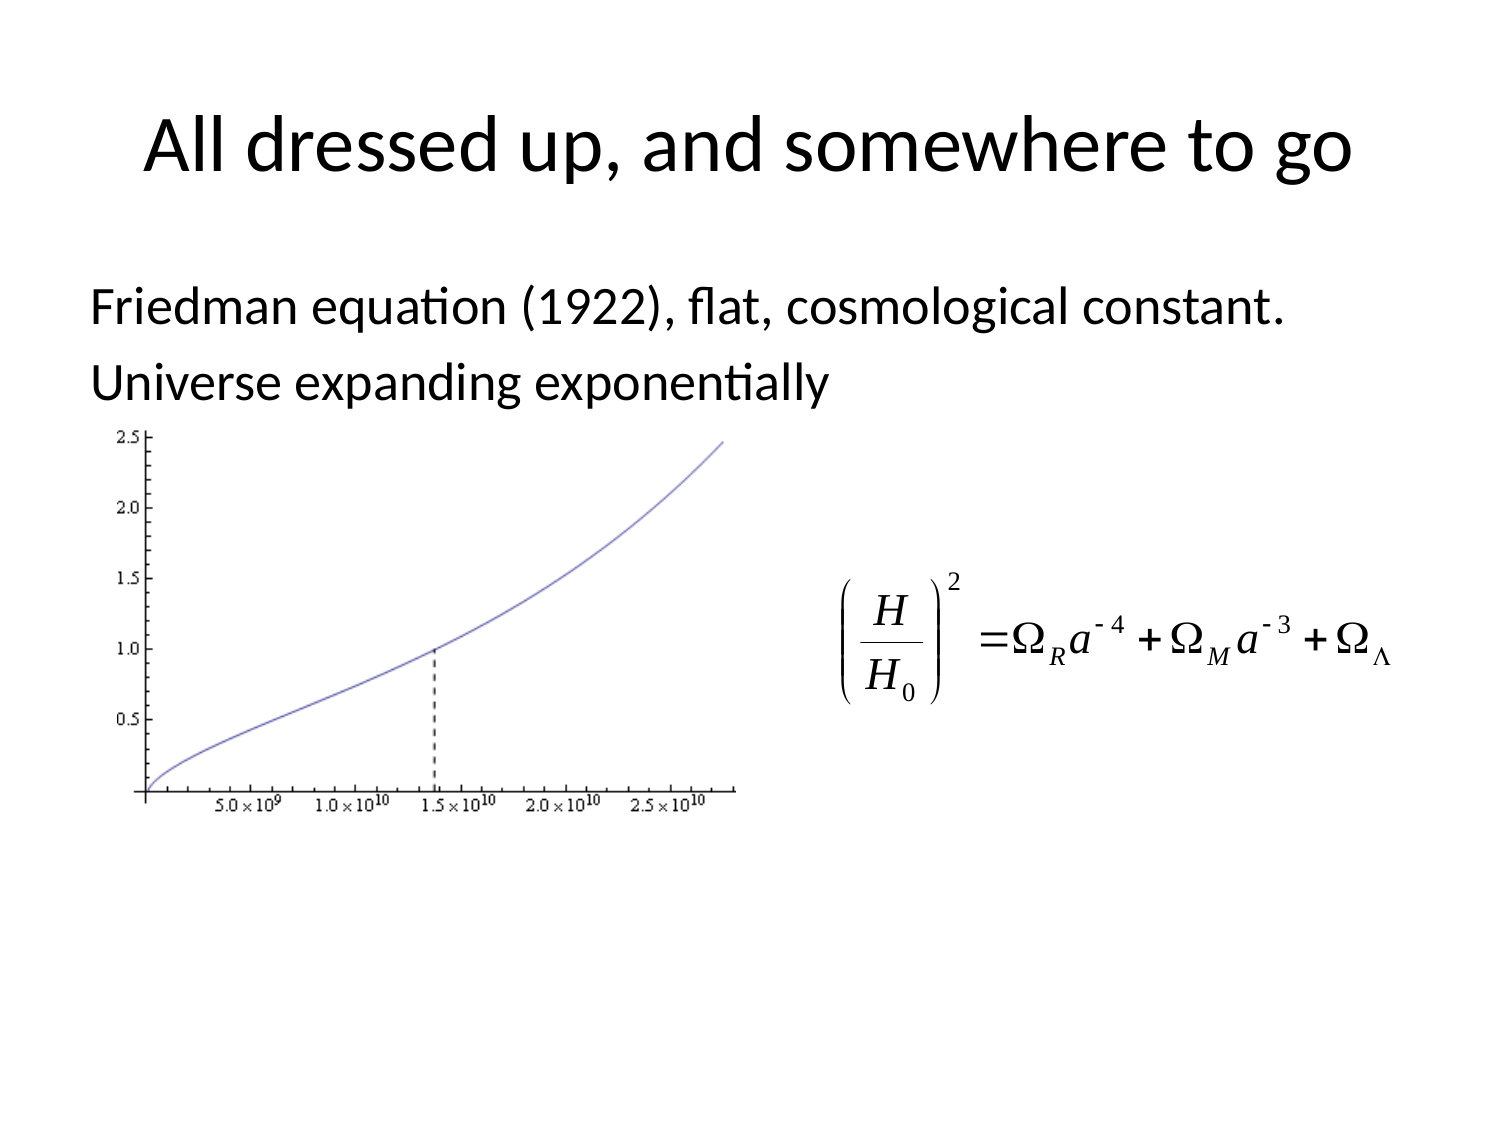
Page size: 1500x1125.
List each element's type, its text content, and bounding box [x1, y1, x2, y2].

picture [116, 426, 737, 821]
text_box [831, 562, 1400, 716]
title All dressed up, and somewhere to go [75, 45, 1425, 233]
list Friedman equation (1922), flat, cosmological constant. Universe expanding exponentially [75, 262, 1425, 1005]
